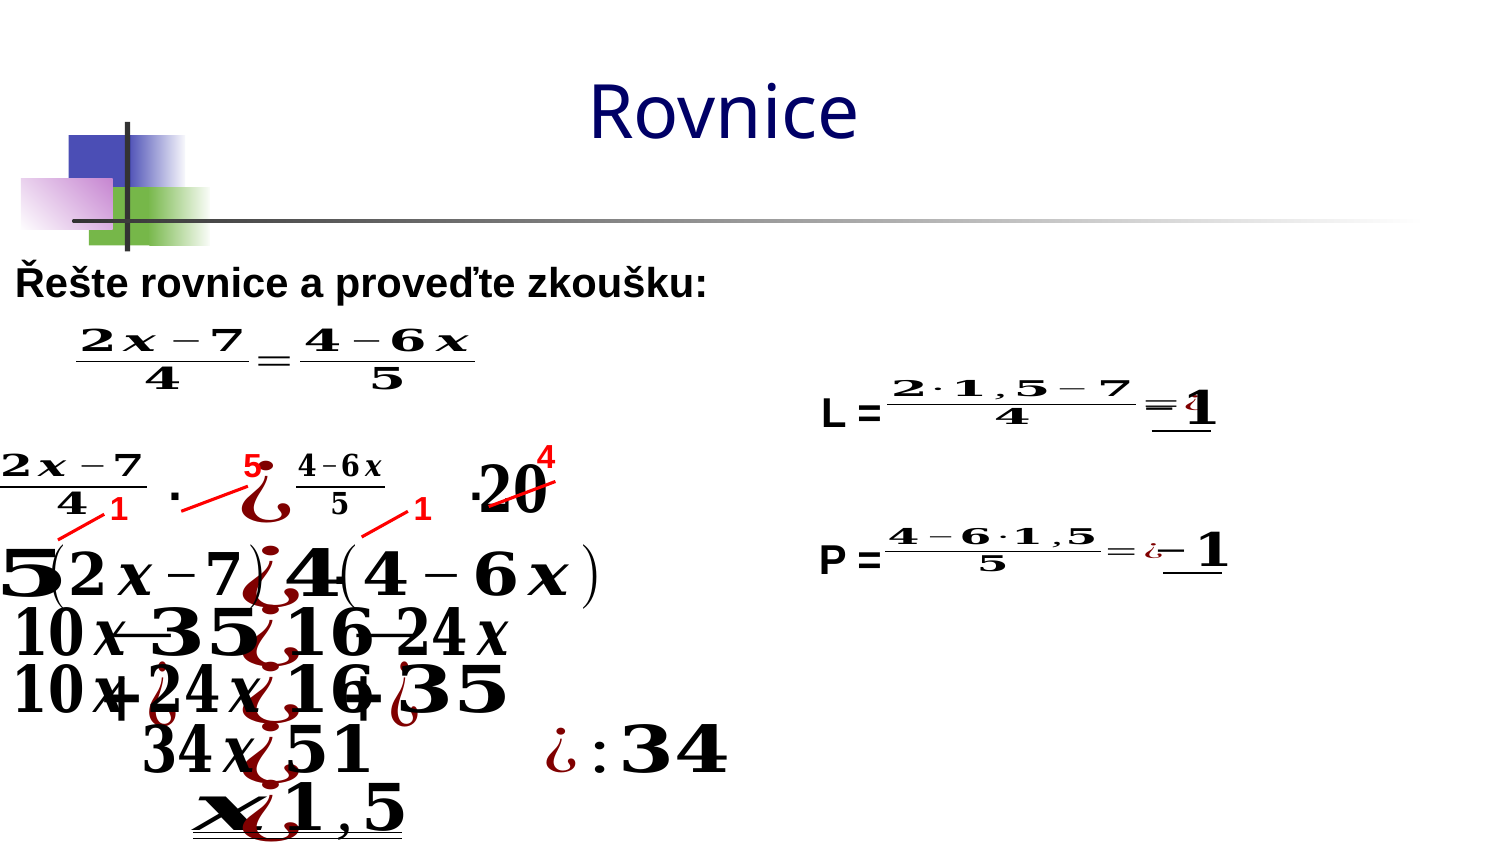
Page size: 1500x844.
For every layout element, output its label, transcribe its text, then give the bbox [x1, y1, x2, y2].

text_box ∙ [319, 539, 363, 615]
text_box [180, 485, 249, 512]
text_box ∙ [55, 549, 74, 609]
text_box P = [804, 531, 903, 585]
text_box ∙ [29, 539, 61, 615]
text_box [488, 481, 556, 507]
text_box 4 [522, 428, 575, 483]
text_box ∙ [153, 456, 198, 531]
text_box 5 [228, 436, 282, 492]
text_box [57, 514, 105, 541]
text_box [361, 511, 409, 538]
text_box ∙ [454, 456, 499, 531]
text_box Řešte rovnice a proveďte zkoušku: [0, 244, 727, 317]
text_box 1 [95, 479, 148, 535]
text_box L = [806, 383, 905, 438]
text_box 1 [398, 479, 452, 535]
title Rovnice [129, 43, 1318, 175]
